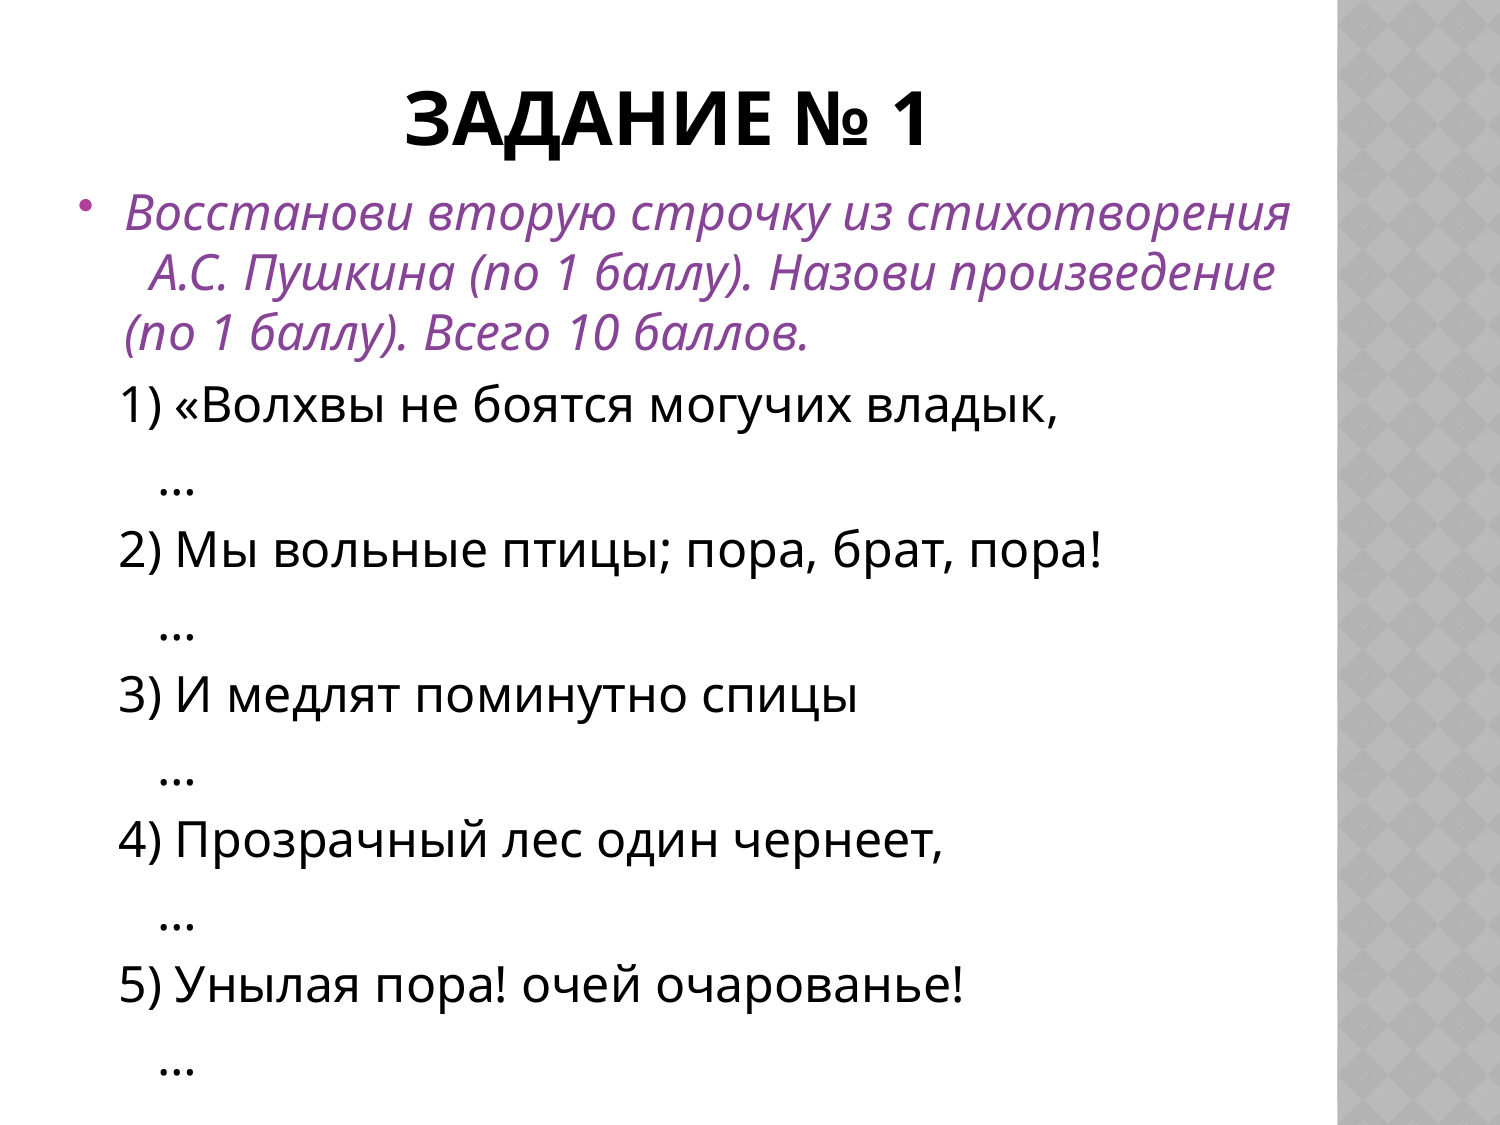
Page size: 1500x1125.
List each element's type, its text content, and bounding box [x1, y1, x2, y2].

title Задание № 1 [75, 52, 1263, 161]
list Восстанови вторую строчку из стихотворения А.С. Пушкина (по 1 баллу). Назови произведение (по 1 баллу). Всего 10 баллов. 1) «Волхвы не боятся могучих владык, … 2) Мы вольные птицы; пора, брат, пора! … 3) И медлят поминутно спицы … 4) Прозрачный лес один чернеет, … 5) Унылая пора! очей очарованье! … [64, 172, 1329, 1083]
